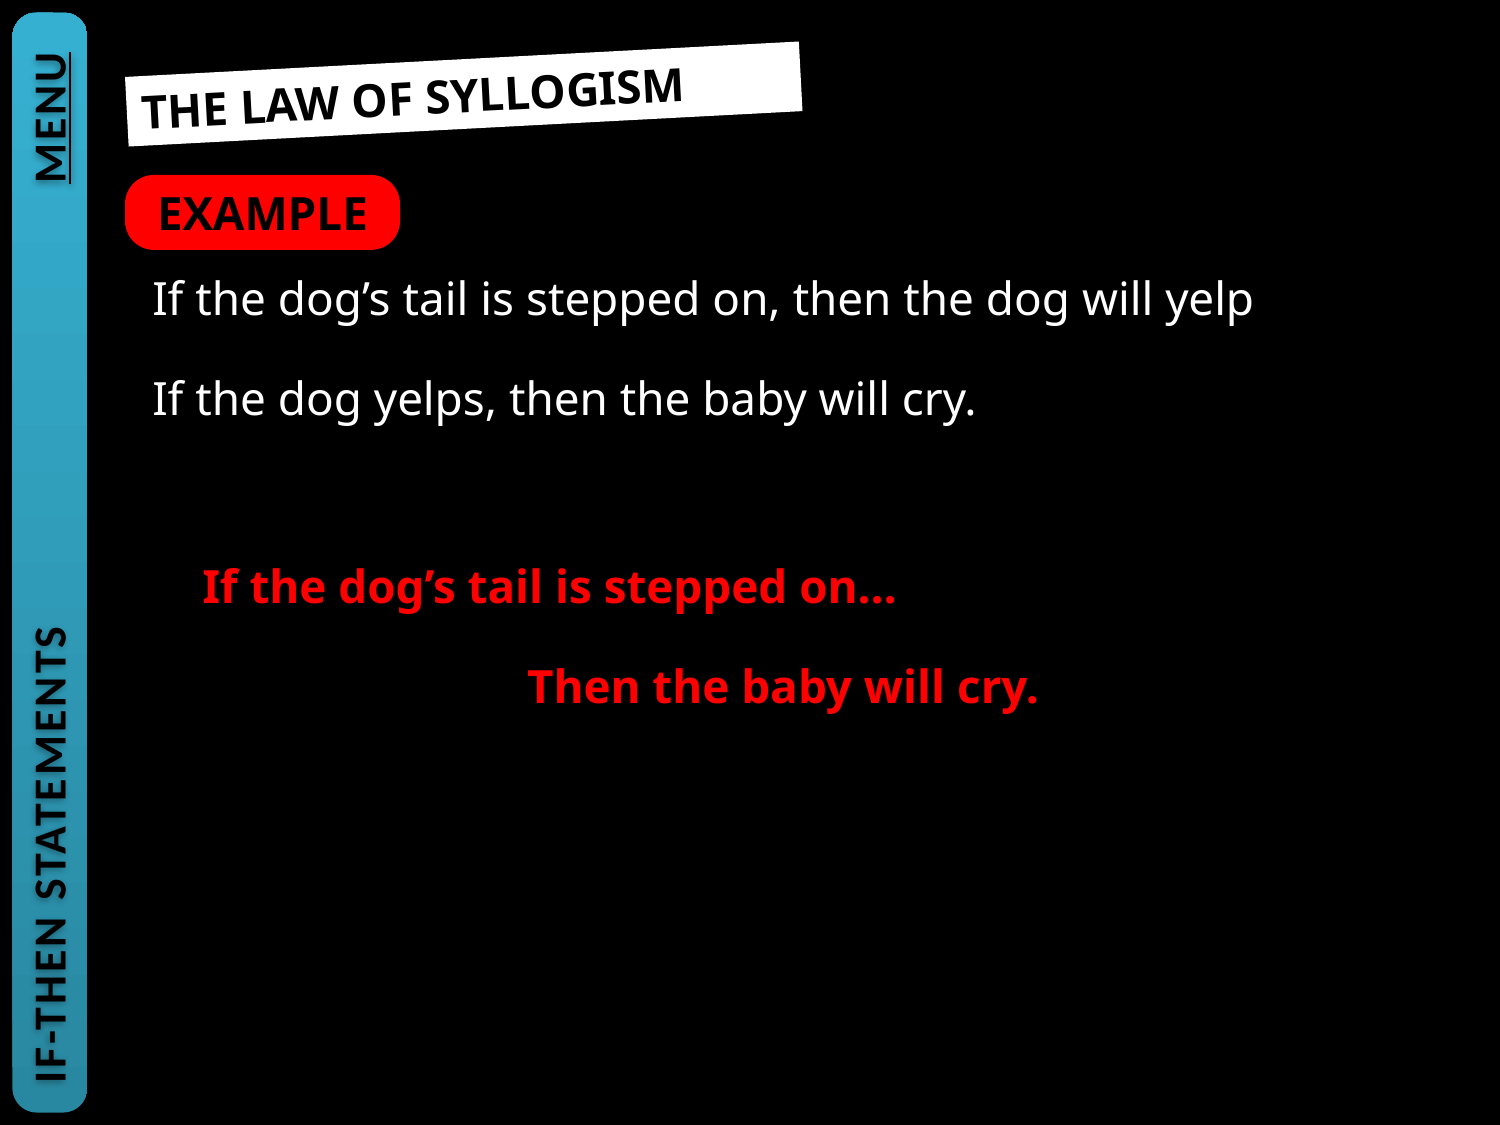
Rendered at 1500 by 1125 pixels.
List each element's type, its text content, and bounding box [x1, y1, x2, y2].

text_box [12, 12, 88, 1093]
text_box EXAMPLE [122, 172, 403, 253]
text_box [21, 1107, 79, 1113]
text_box Then the baby will cry. [512, 650, 1500, 720]
text_box If the dog’s tail is stepped on, then the dog will yelp [137, 262, 1375, 333]
text_box THE LAW OF SYLLOGISM [124, 40, 804, 148]
text_box IF-THEN STATEMENTS MENU [12, 37, 83, 1099]
text_box If the dog’s tail is stepped on… [187, 549, 1500, 620]
text_box If the dog yelps, then the baby will cry. [137, 362, 1375, 433]
